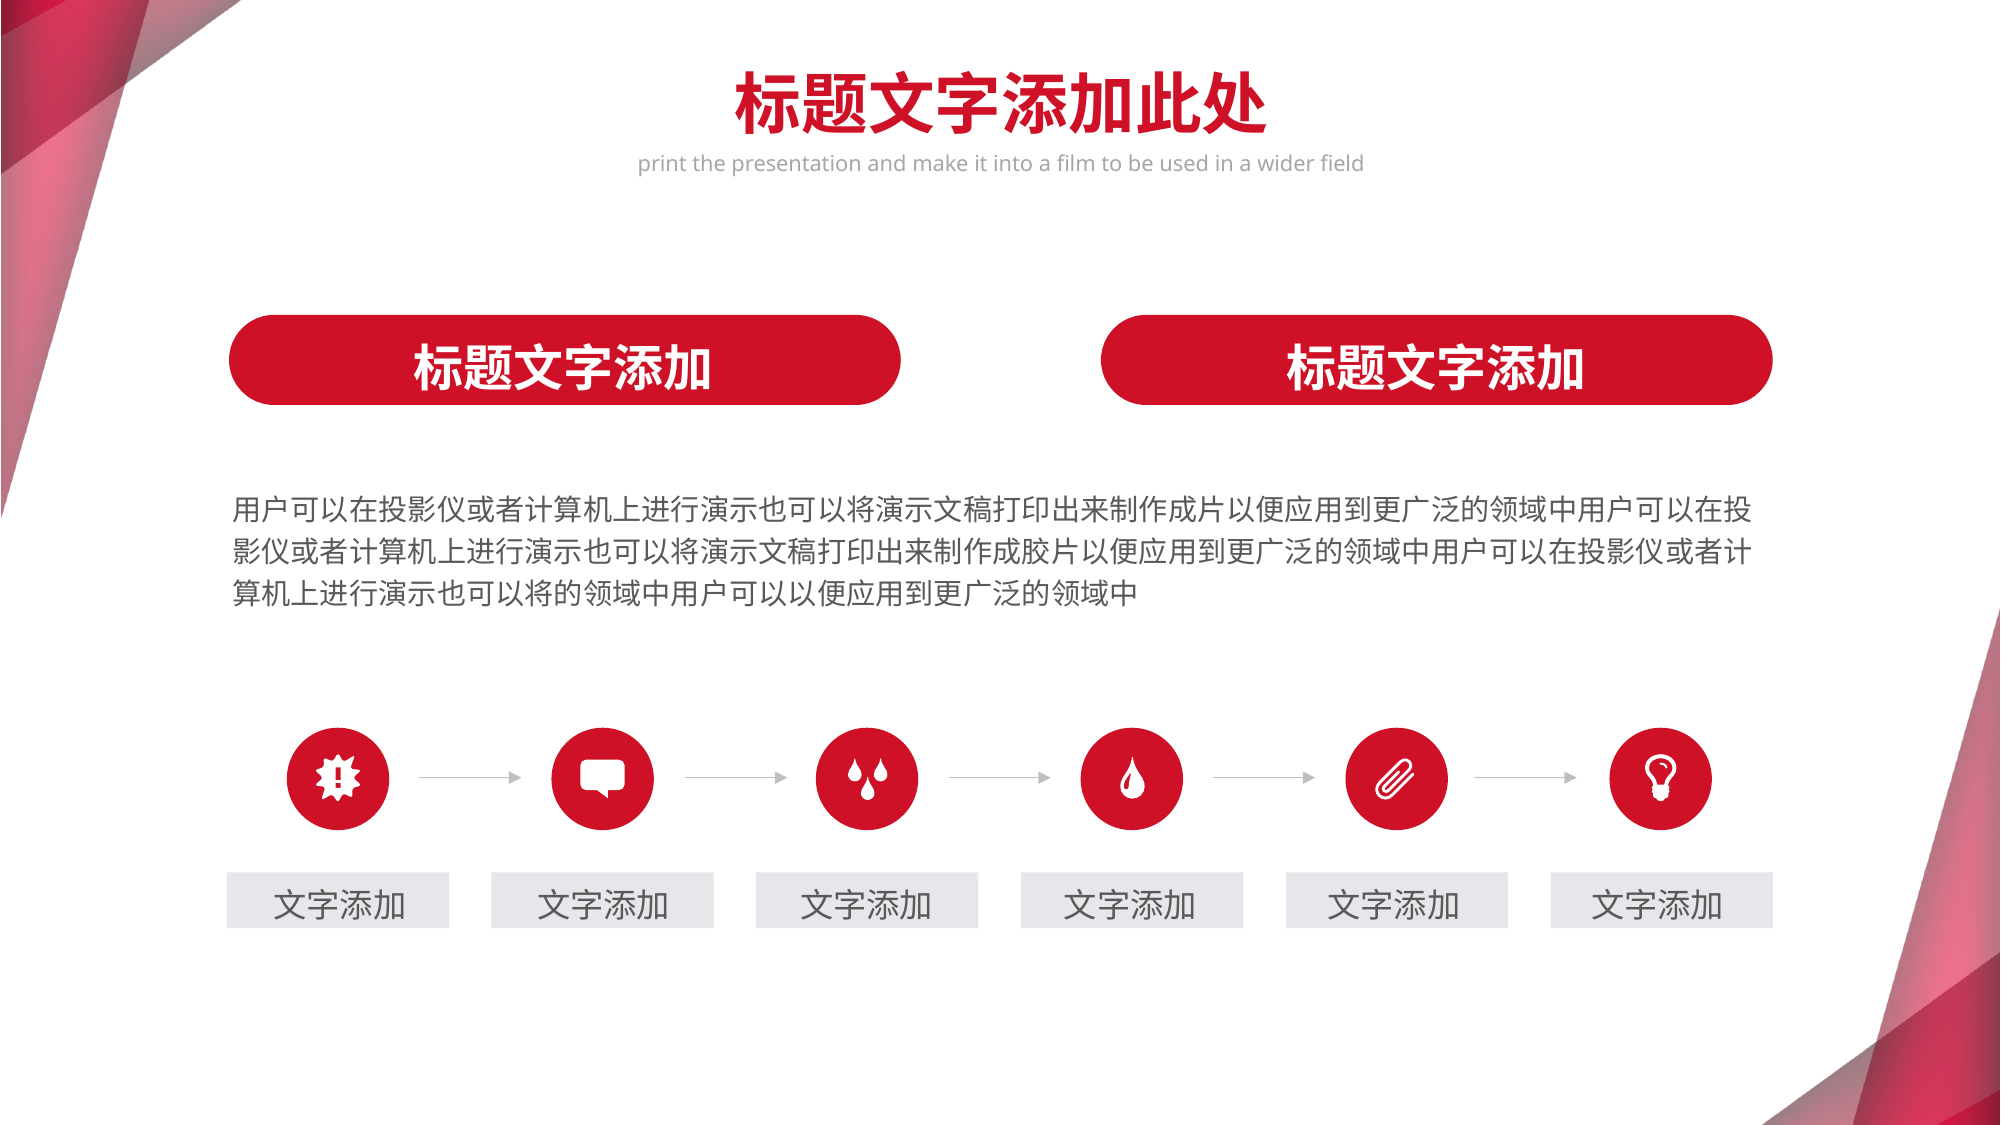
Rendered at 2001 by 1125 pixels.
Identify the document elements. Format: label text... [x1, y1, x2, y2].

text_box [544, 54, 1459, 185]
text_box 标题文字添加 [1104, 317, 1770, 404]
picture [2, 0, 303, 520]
text_box 标题文字添加 [231, 317, 897, 404]
picture [1697, 606, 1999, 1125]
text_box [226, 727, 1774, 929]
text_box 用户可以在投影仪或者计算机上进行演示也可以将演示文稿打印出来制作成片以便应用到更广泛的领域中用户可以在投影仪或者计算机上进行演示也可以将演示文稿打印出来制作成胶片以便应用到更广泛的领域中用户可以在投影仪或者计算机上进行演示也可以将的领域中用户可以以便应用到更广泛的领域中 [217, 477, 1790, 618]
text_box [897, 341, 901, 378]
text_box [1100, 343, 1104, 377]
